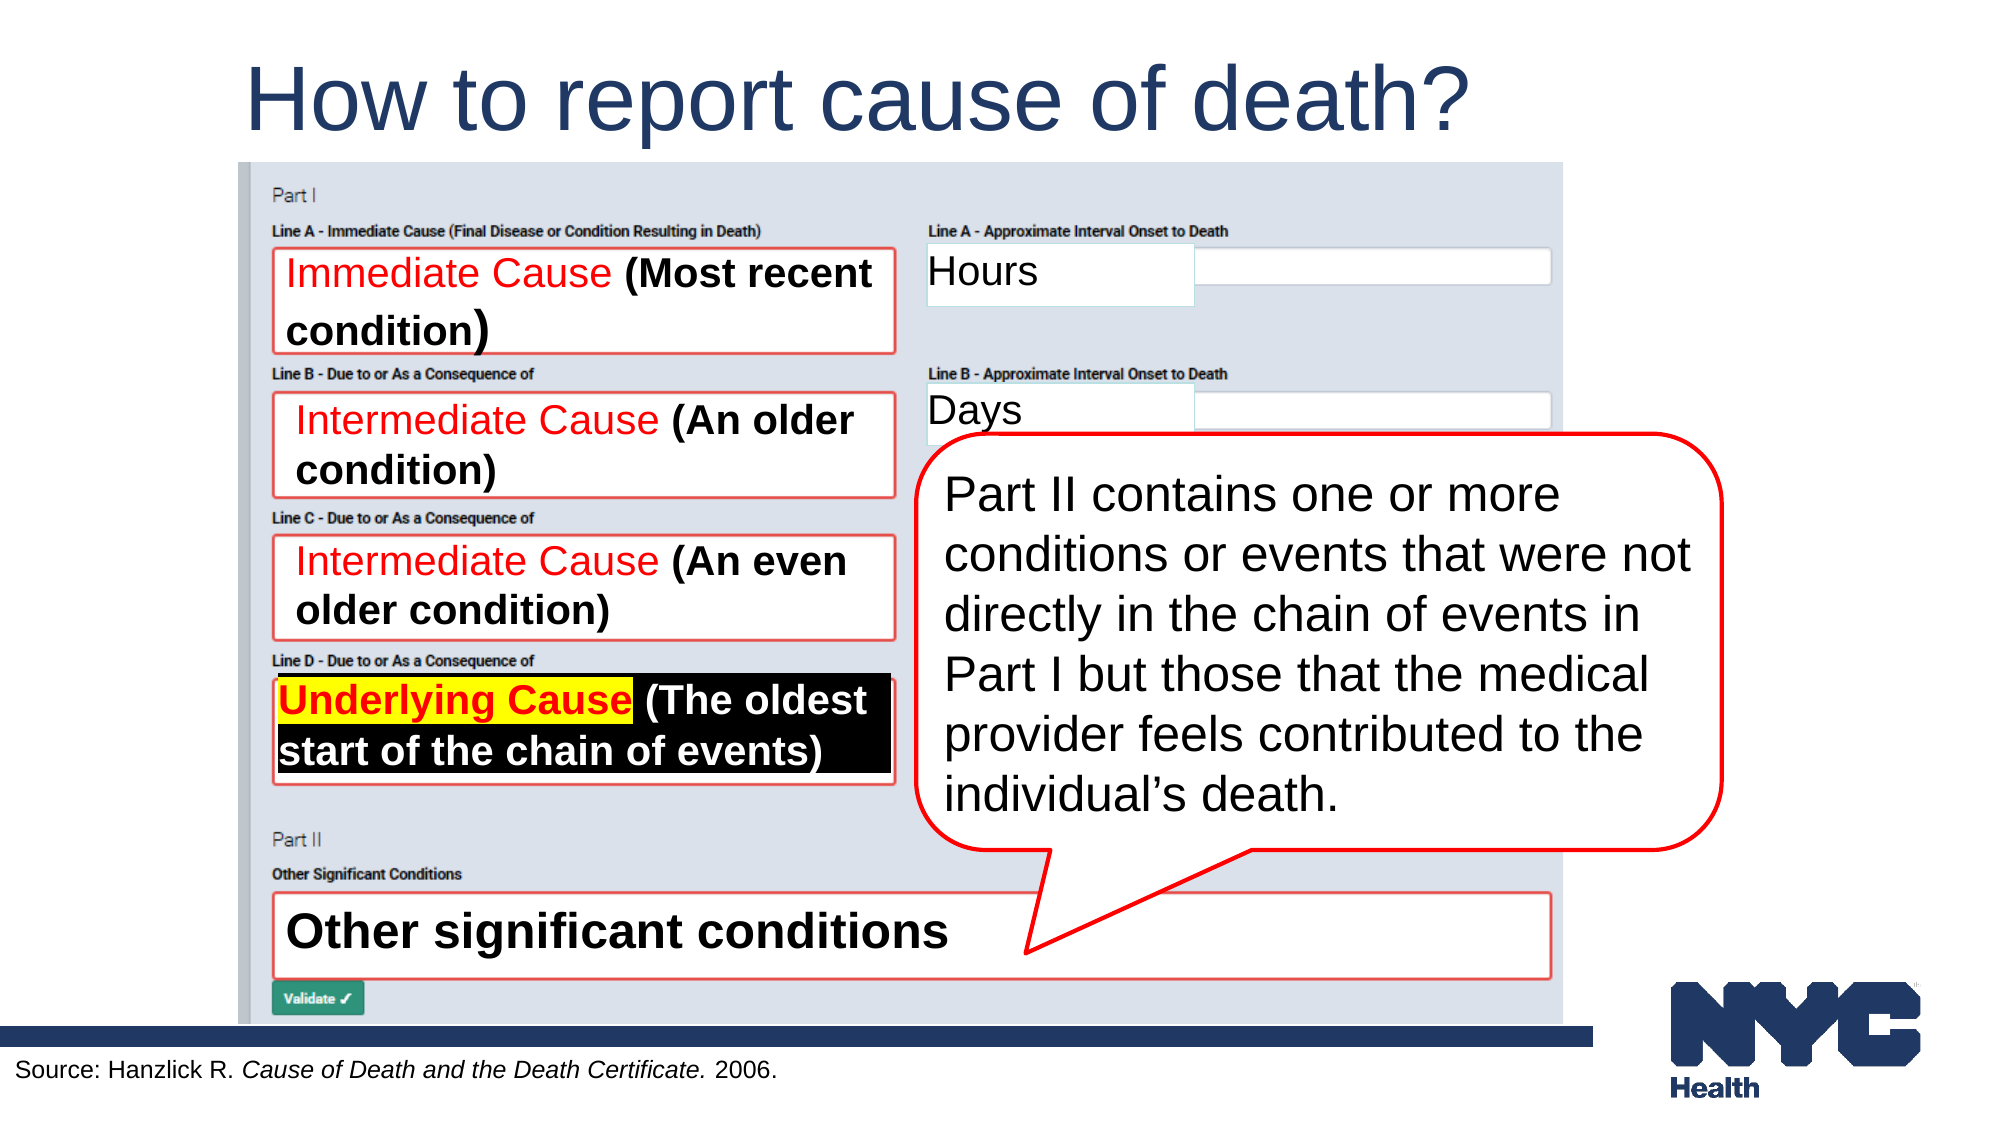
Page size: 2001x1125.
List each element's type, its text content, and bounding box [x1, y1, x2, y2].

text_box How to report cause of death? [236, 0, 2000, 188]
text_box Source: Hanzlick R. Cause of Death and the Death Certificate. 2006. [0, 1046, 1549, 1122]
picture [1671, 982, 1921, 1098]
picture [237, 161, 1564, 1025]
text_box Part II contains one or more conditions or events that were not directly in the chain of events in Part I but those that the medical provider feels contributed to the individual’s death. [1569, 433, 1722, 850]
